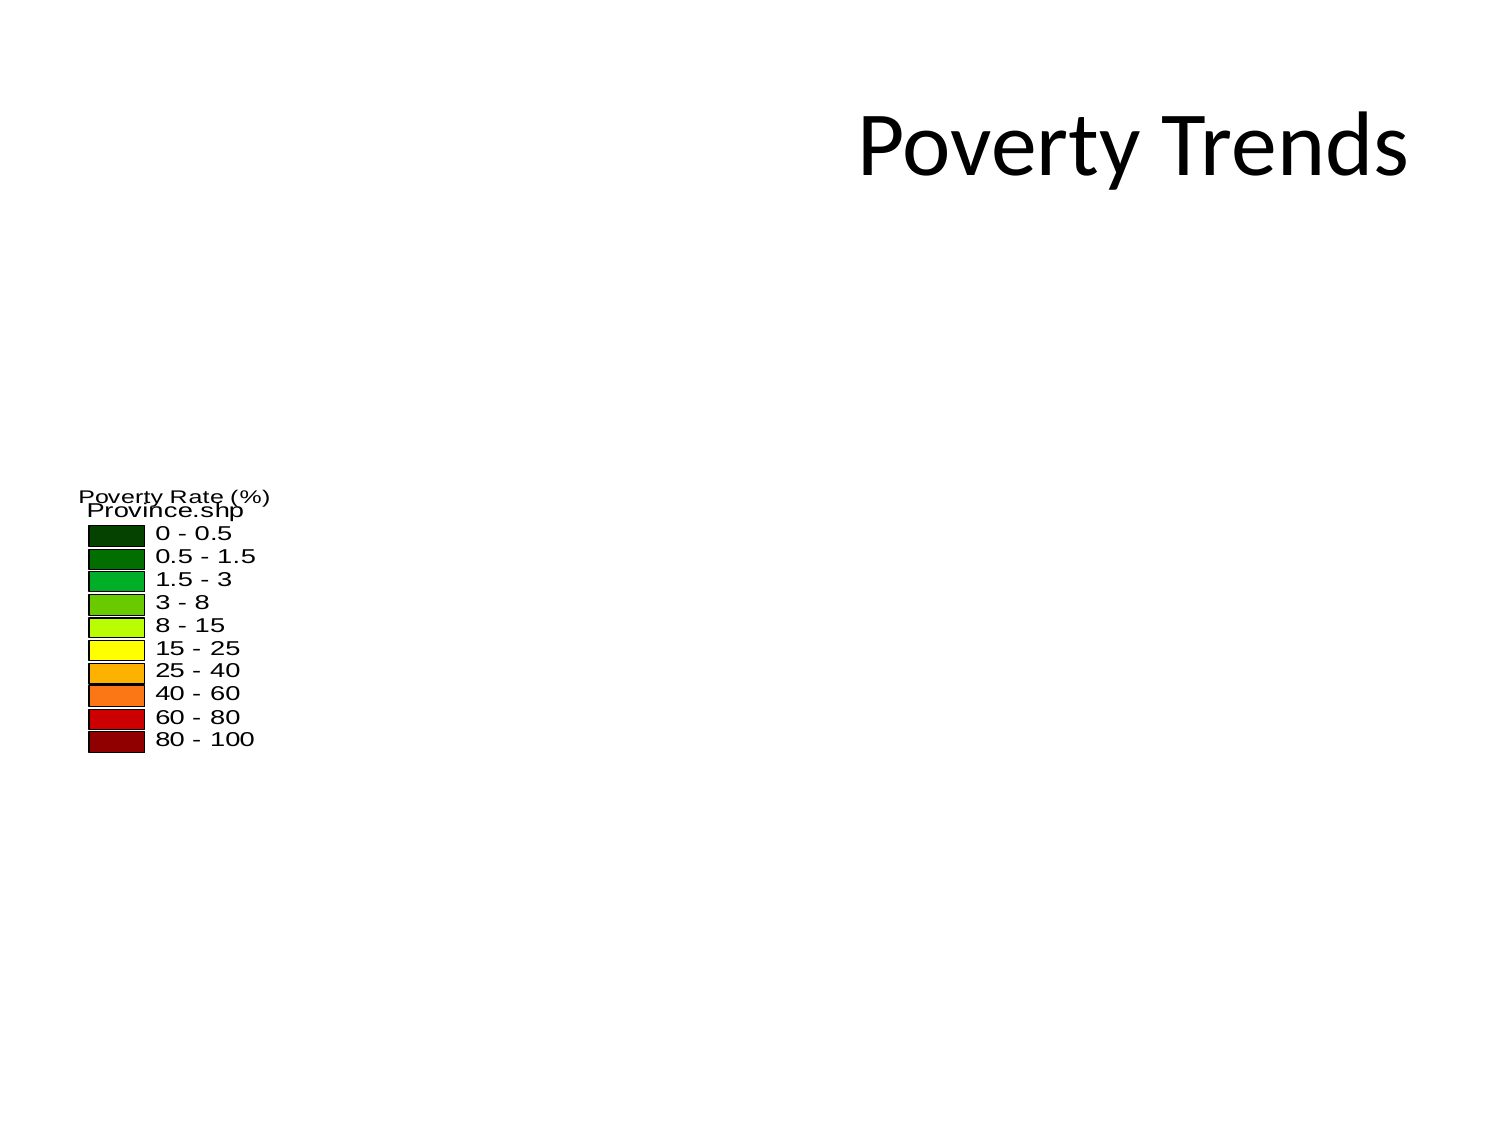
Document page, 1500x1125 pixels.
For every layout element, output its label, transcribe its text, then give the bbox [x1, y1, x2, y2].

picture [0, 49, 941, 1026]
title Poverty Trends [75, 45, 1425, 233]
